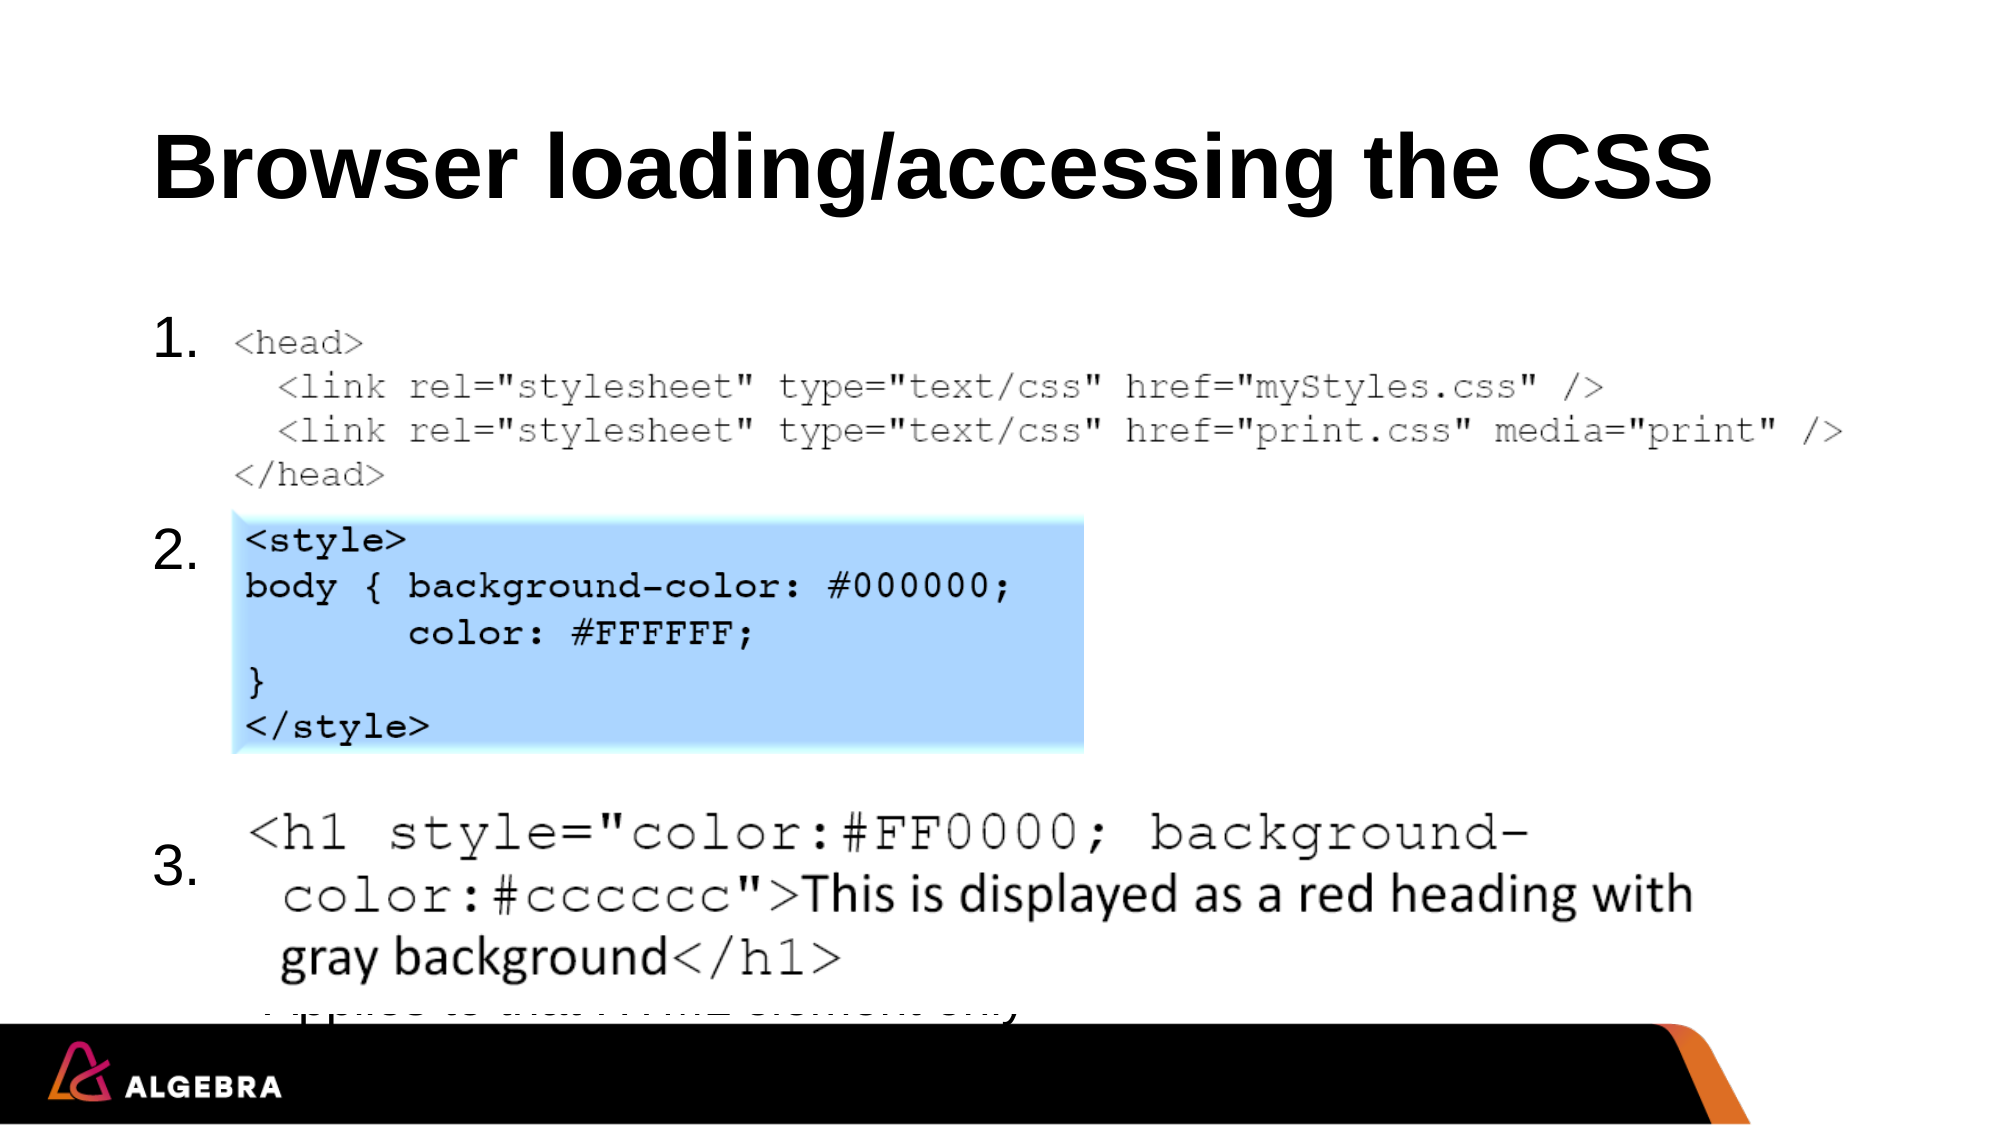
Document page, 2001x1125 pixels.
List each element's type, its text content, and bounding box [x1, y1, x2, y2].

title Browser loading/accessing the CSS [137, 59, 1863, 278]
picture [226, 299, 1879, 754]
picture [226, 774, 1705, 1014]
list External CSS file Separated text file that has .css extension We link it in HTML file in head section Embedded CSS Inside <style></style> block in Applie Inline CSS HTML attribute Applies to that HTML element only [137, 299, 1863, 1014]
picture [0, 1023, 1958, 1125]
